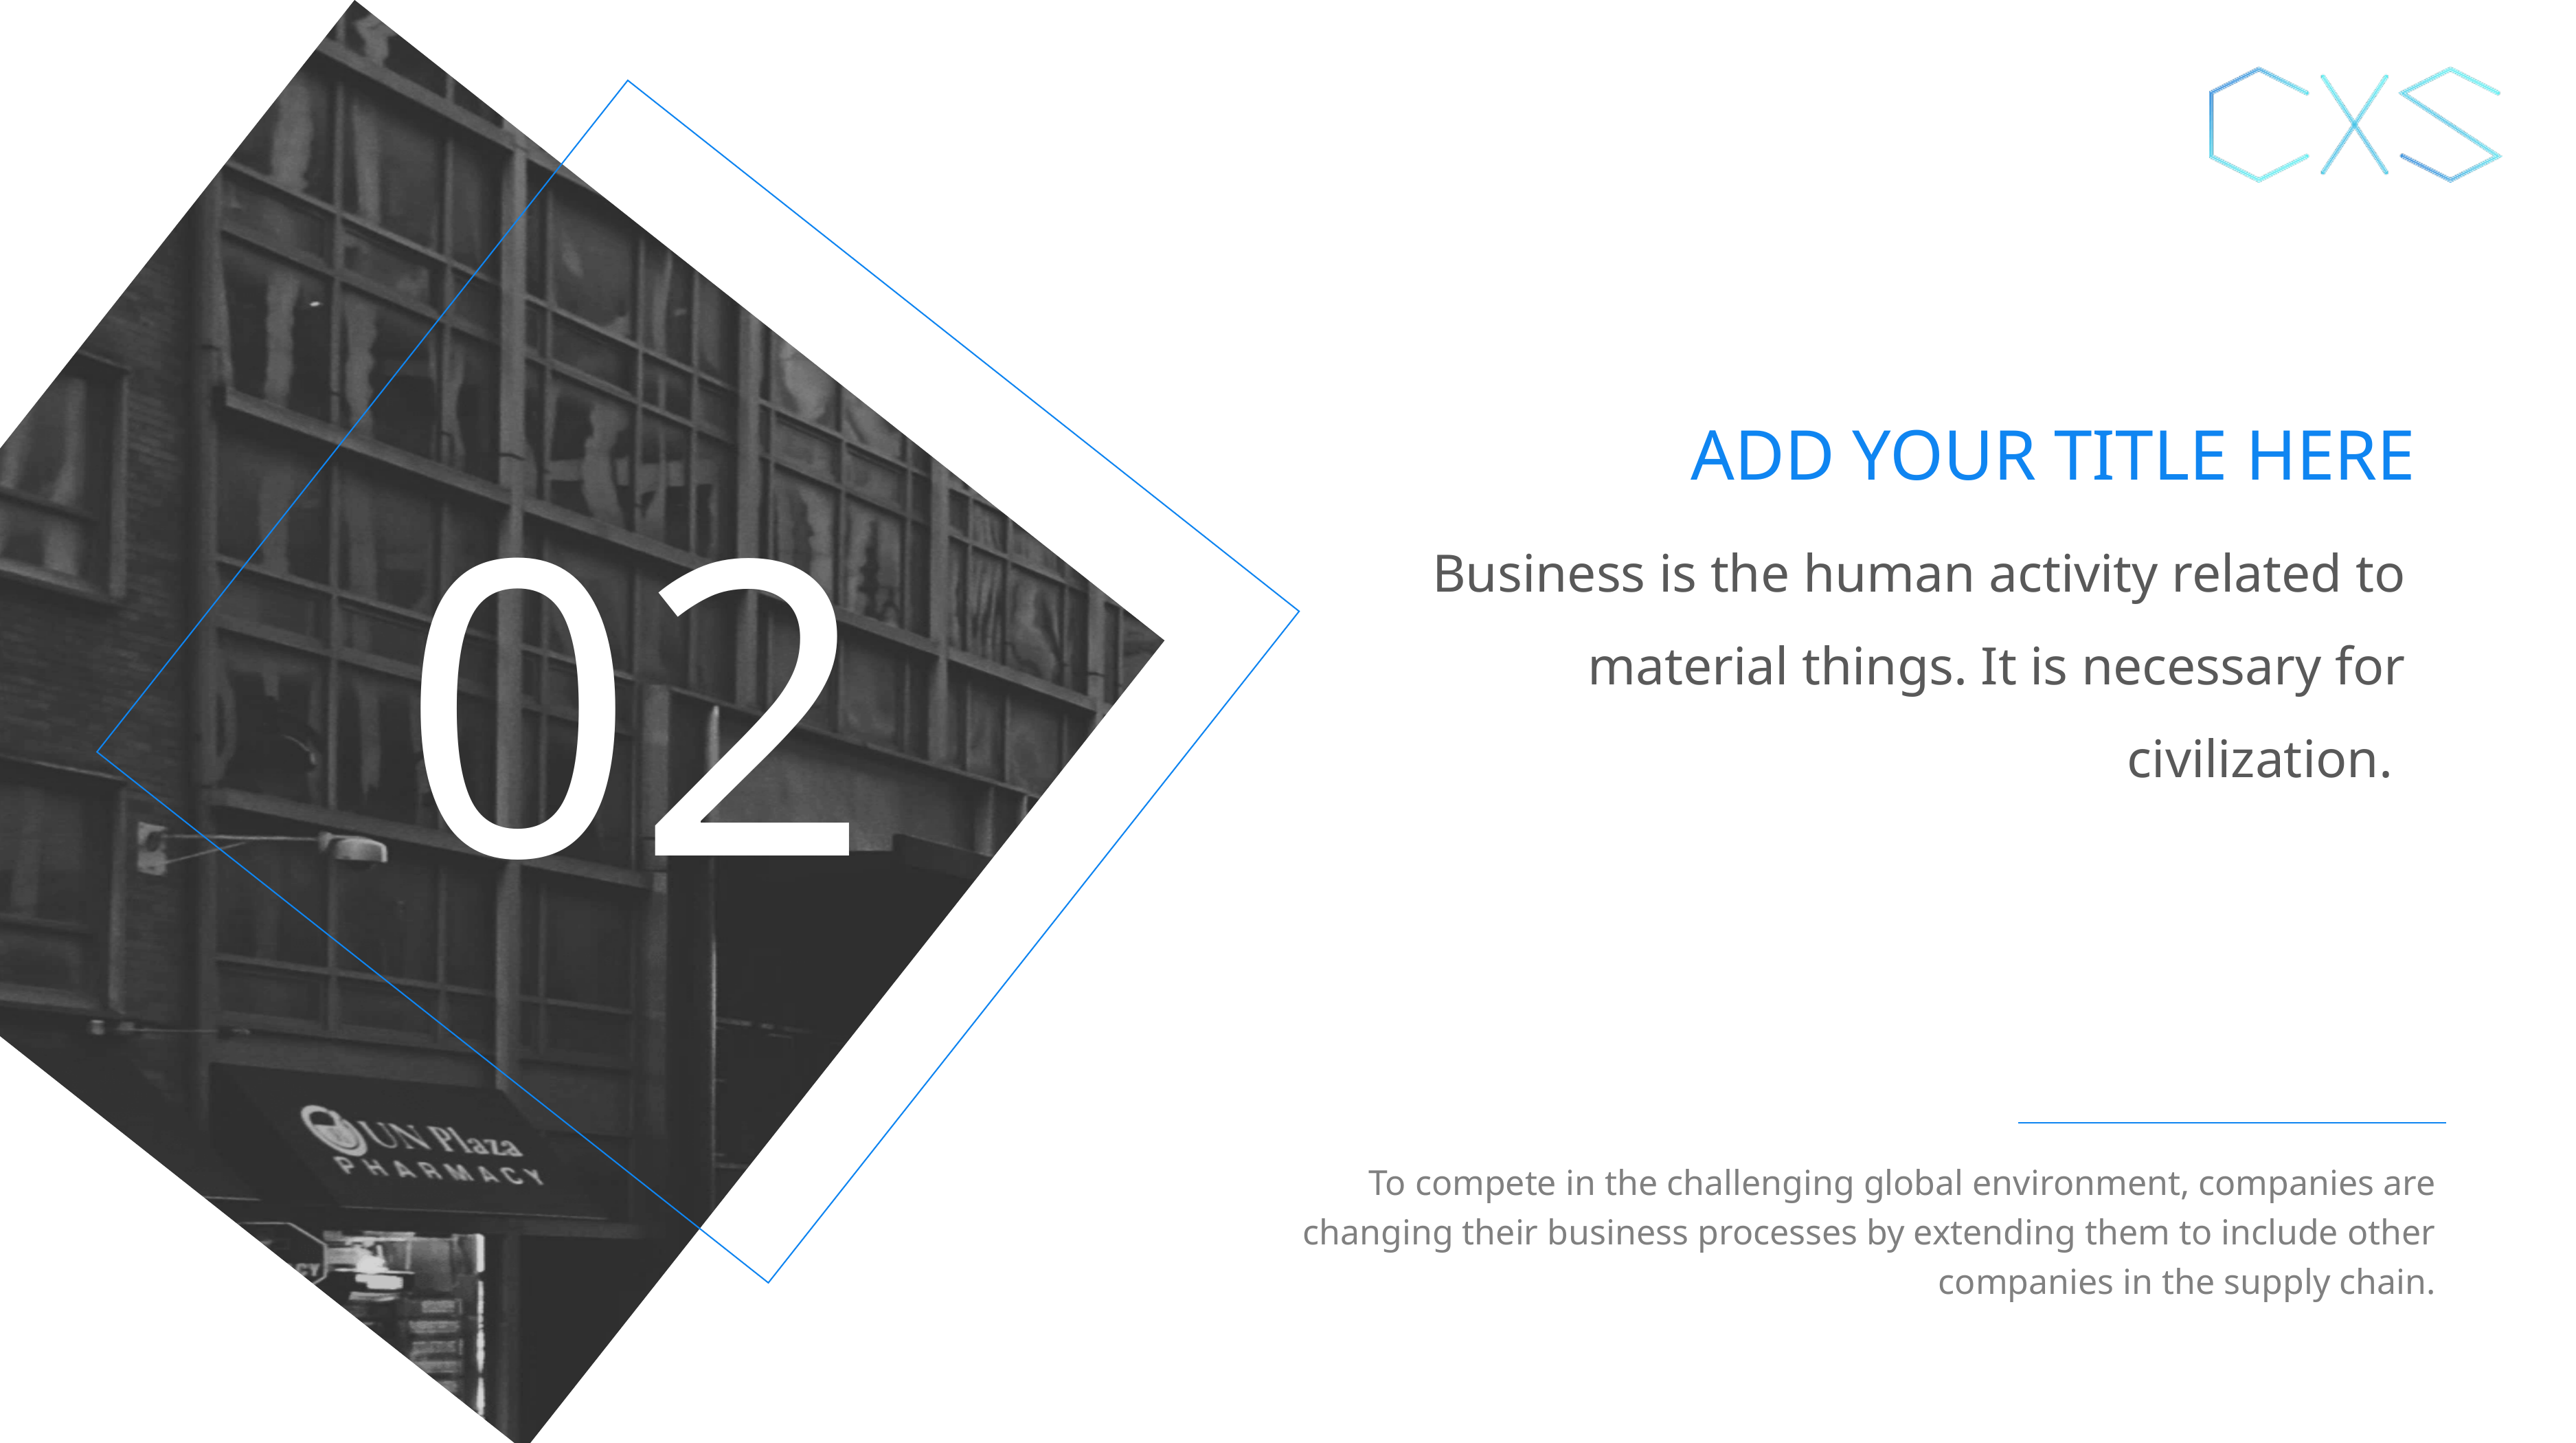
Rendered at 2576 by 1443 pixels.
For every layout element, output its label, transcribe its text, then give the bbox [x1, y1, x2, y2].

text_box Business is the human activity related to material things. It is necessary for civilization. [1337, 504, 2417, 793]
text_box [0, 0, 1165, 1443]
picture [2209, 67, 2502, 183]
text_box To compete in the challenging global environment, companies are changing their business processes by extending them to include other companies in the supply chain. [1213, 1148, 2447, 1307]
text_box ADD YOUR TITLE HERE [1337, 375, 2417, 504]
